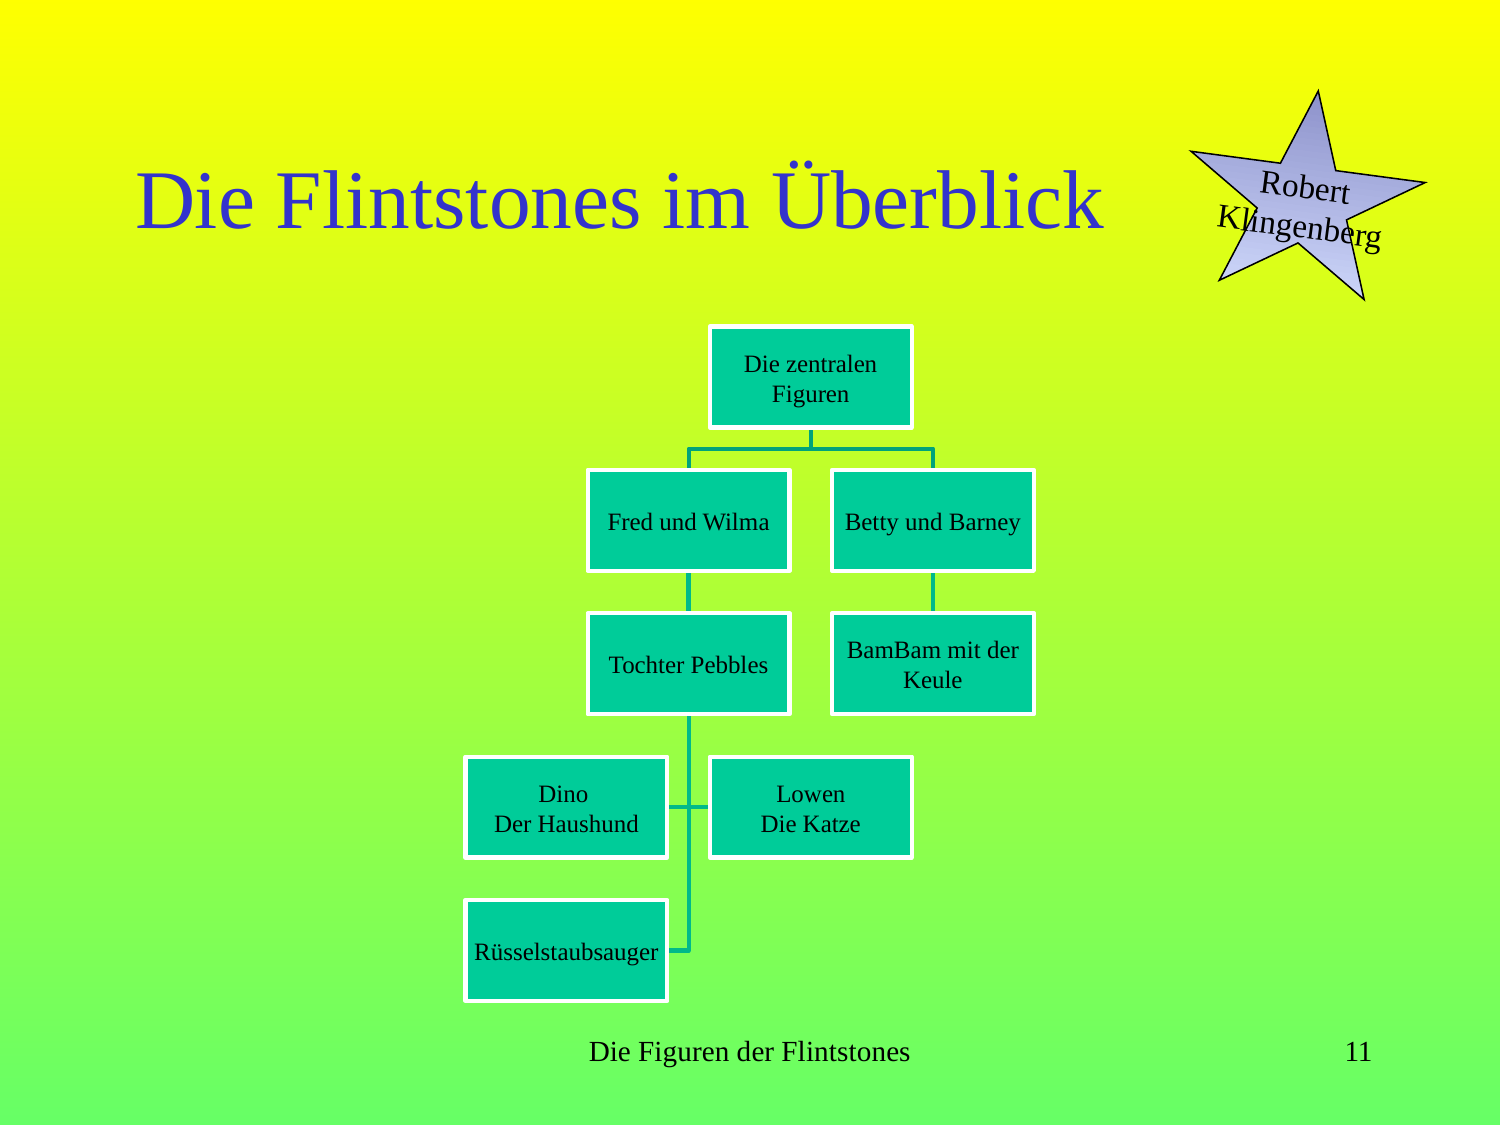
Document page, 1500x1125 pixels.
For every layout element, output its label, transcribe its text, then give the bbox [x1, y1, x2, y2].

footer Die Figuren der Flintstones [512, 1024, 988, 1101]
title Die Flintstones im Überblick [112, 101, 1129, 290]
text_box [111, 325, 1388, 1002]
slide_number 11 [1074, 1024, 1388, 1101]
